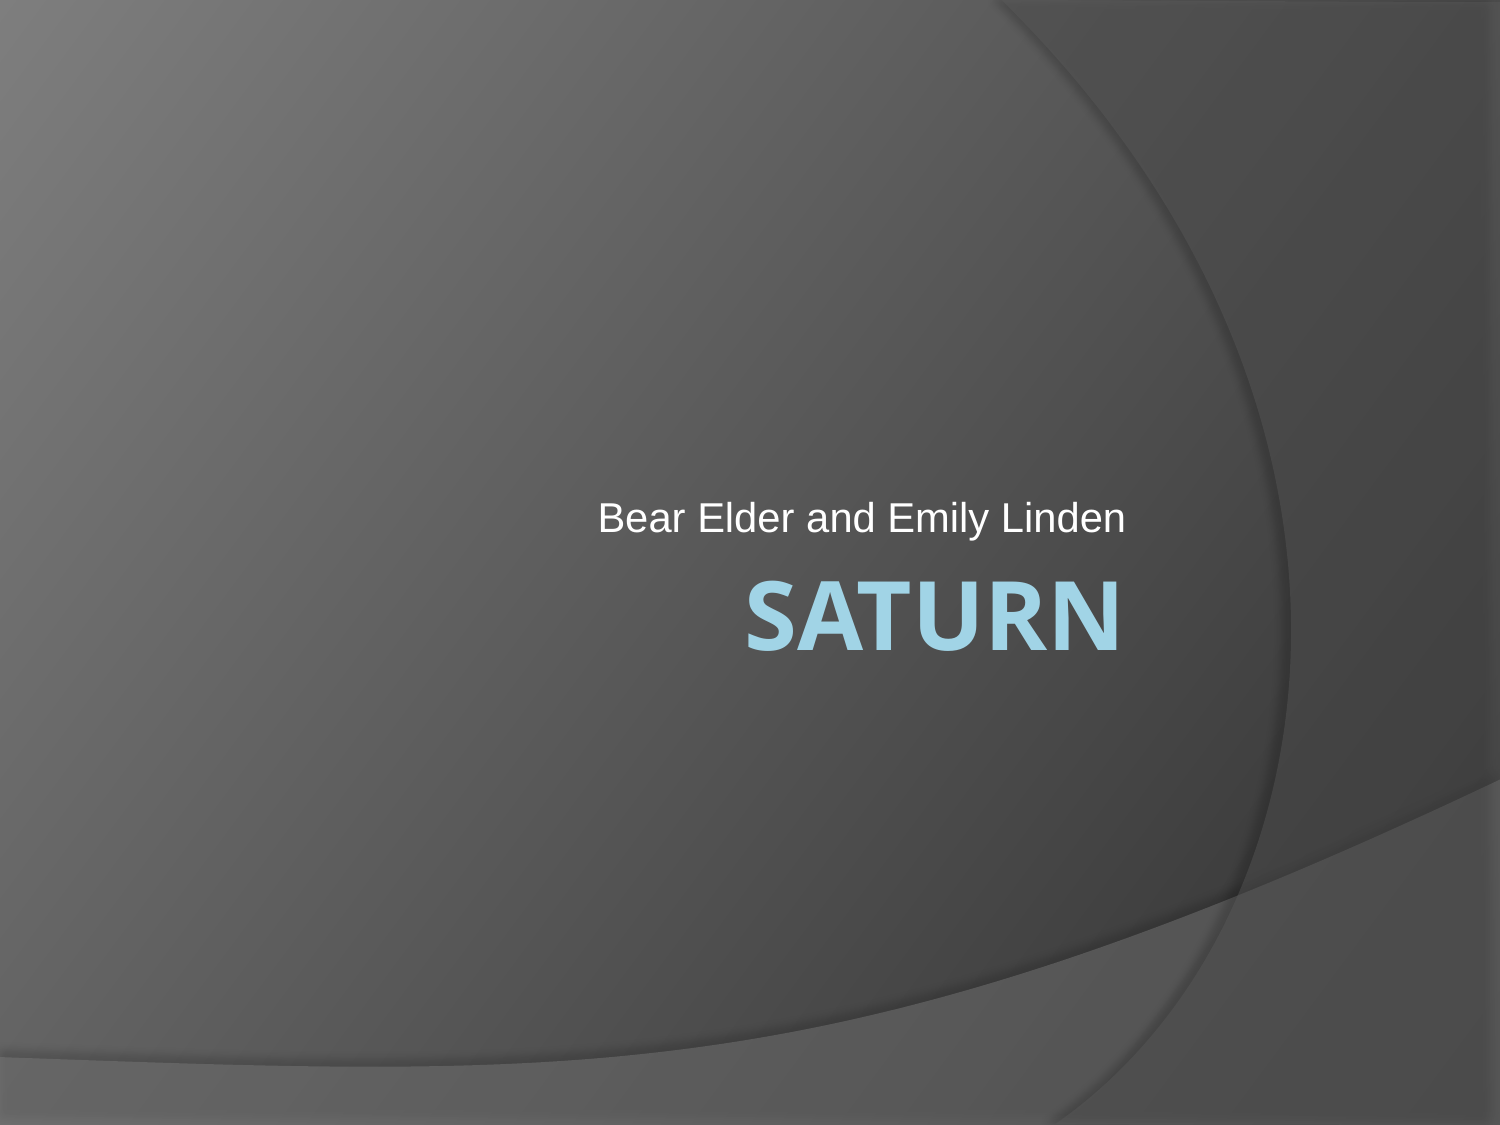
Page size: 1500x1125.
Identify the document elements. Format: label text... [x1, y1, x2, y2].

subtitle Bear Elder and Emily Linden [71, 253, 1134, 541]
title Saturn [70, 547, 1134, 925]
